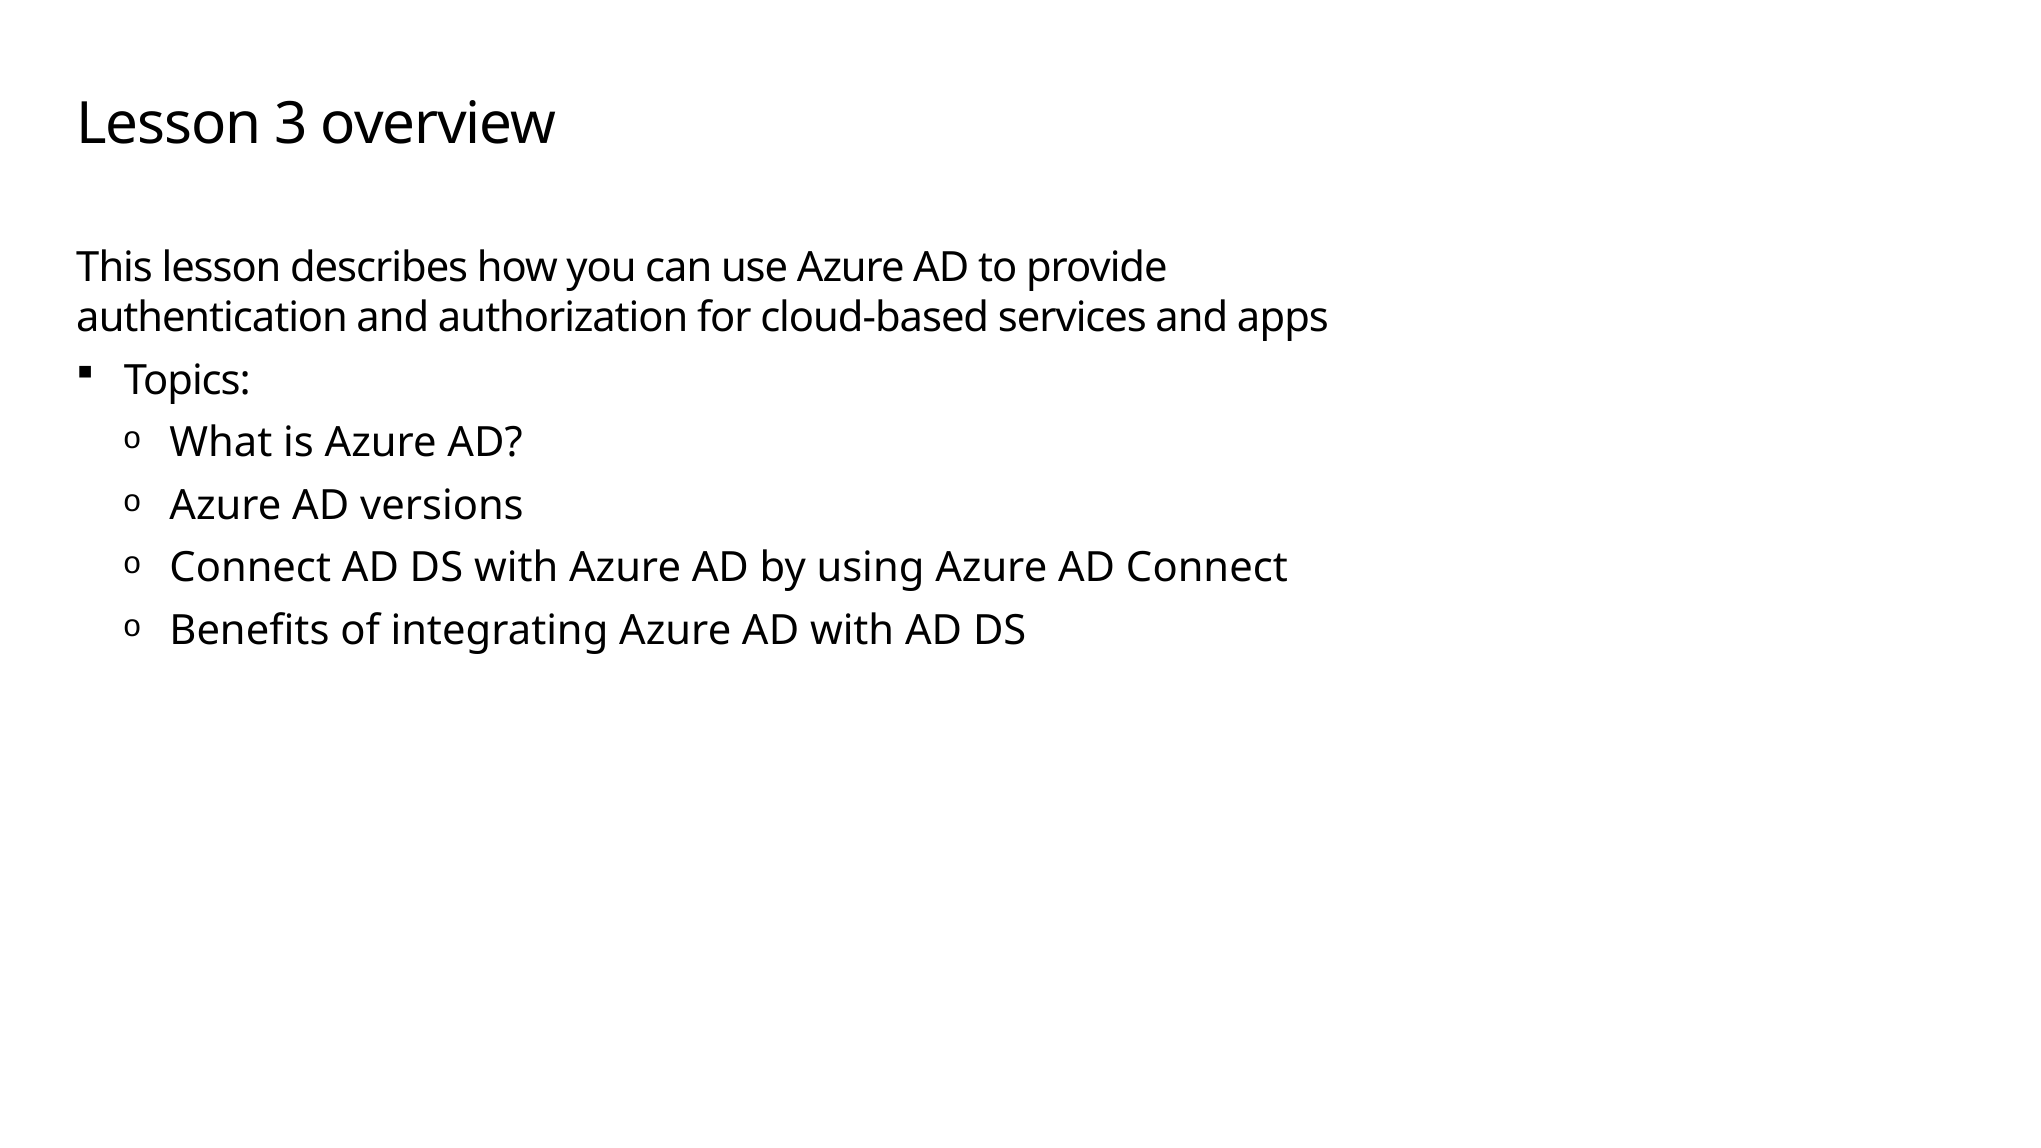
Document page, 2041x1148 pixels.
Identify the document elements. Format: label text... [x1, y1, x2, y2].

title Lesson 3 overview [76, 93, 1968, 161]
list This lesson describes how you can use Azure AD to provide authentication and authorization for cloud-based services and apps Topics: What is Azure AD? Azure AD versions Connect AD DS with Azure AD by using Azure AD Connect Benefits of integrating Azure AD with AD DS [76, 240, 1900, 1014]
